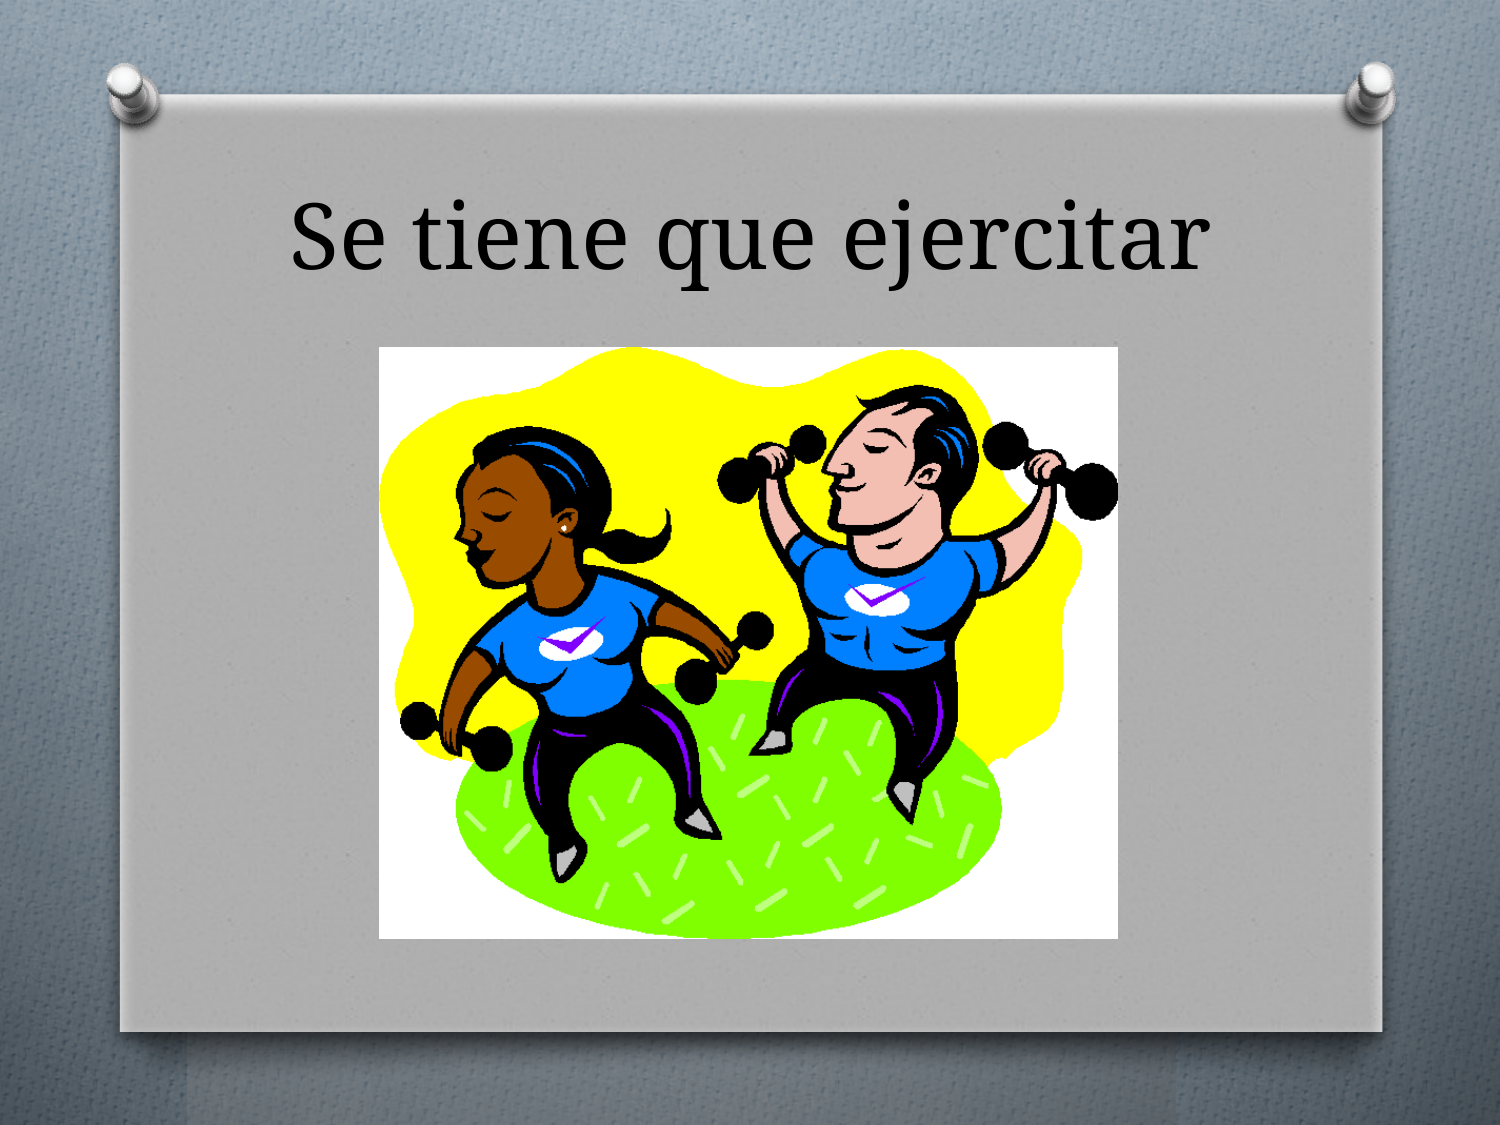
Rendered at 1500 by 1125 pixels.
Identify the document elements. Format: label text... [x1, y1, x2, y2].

picture [75, 29, 198, 153]
picture [1317, 35, 1439, 156]
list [239, 347, 1257, 940]
title Se tiene que ejercitar [179, 134, 1323, 332]
